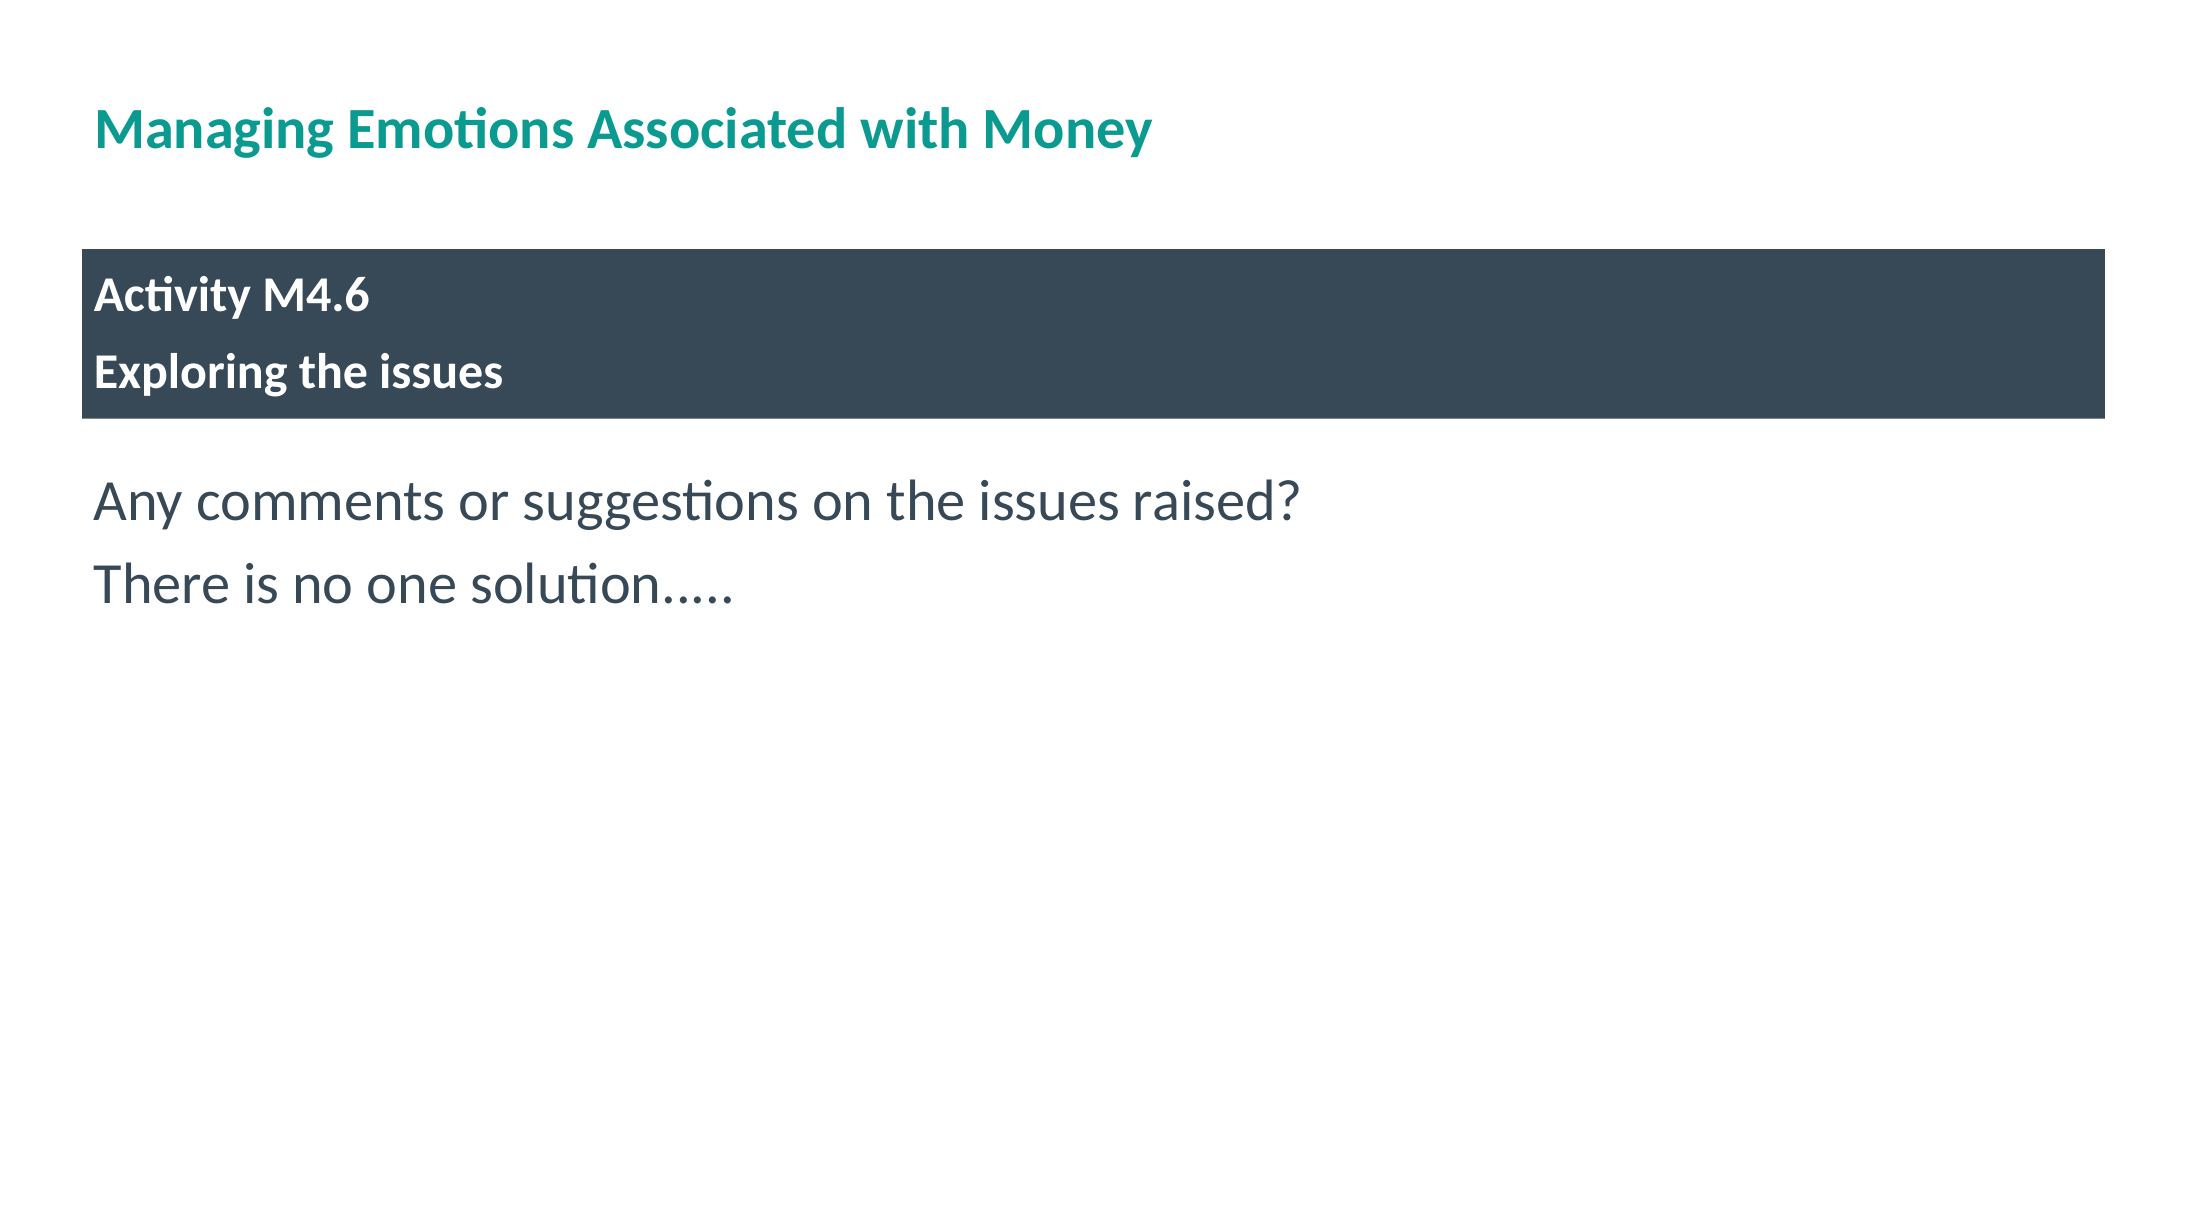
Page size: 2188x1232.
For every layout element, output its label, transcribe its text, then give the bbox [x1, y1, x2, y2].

list Any comments or suggestions on the issues raised? There is no one solution..... [82, 454, 2105, 945]
list Managing Emotions Associated with Money Activity M4.6 Exploring the issues [82, 249, 2105, 419]
title Managing Emotions Associated with Money [82, 70, 2106, 189]
